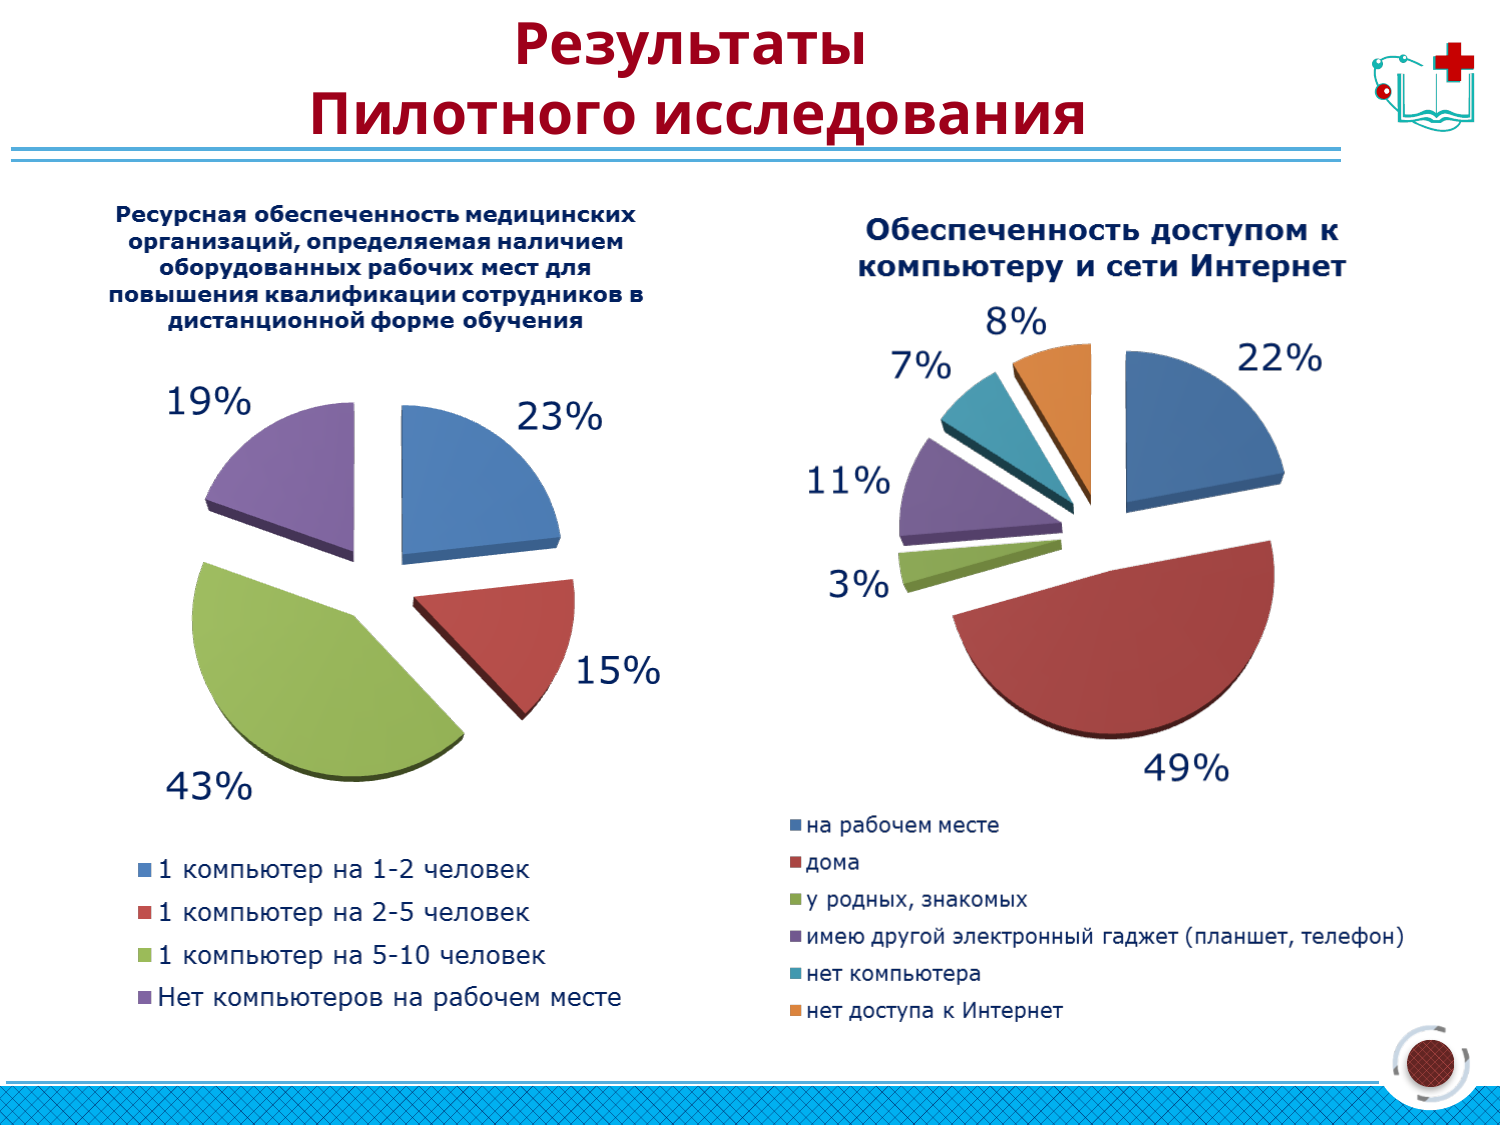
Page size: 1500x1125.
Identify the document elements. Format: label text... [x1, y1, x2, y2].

title Результаты Пилотного исследования [35, 19, 1362, 133]
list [20, 175, 730, 1037]
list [741, 187, 1462, 1049]
